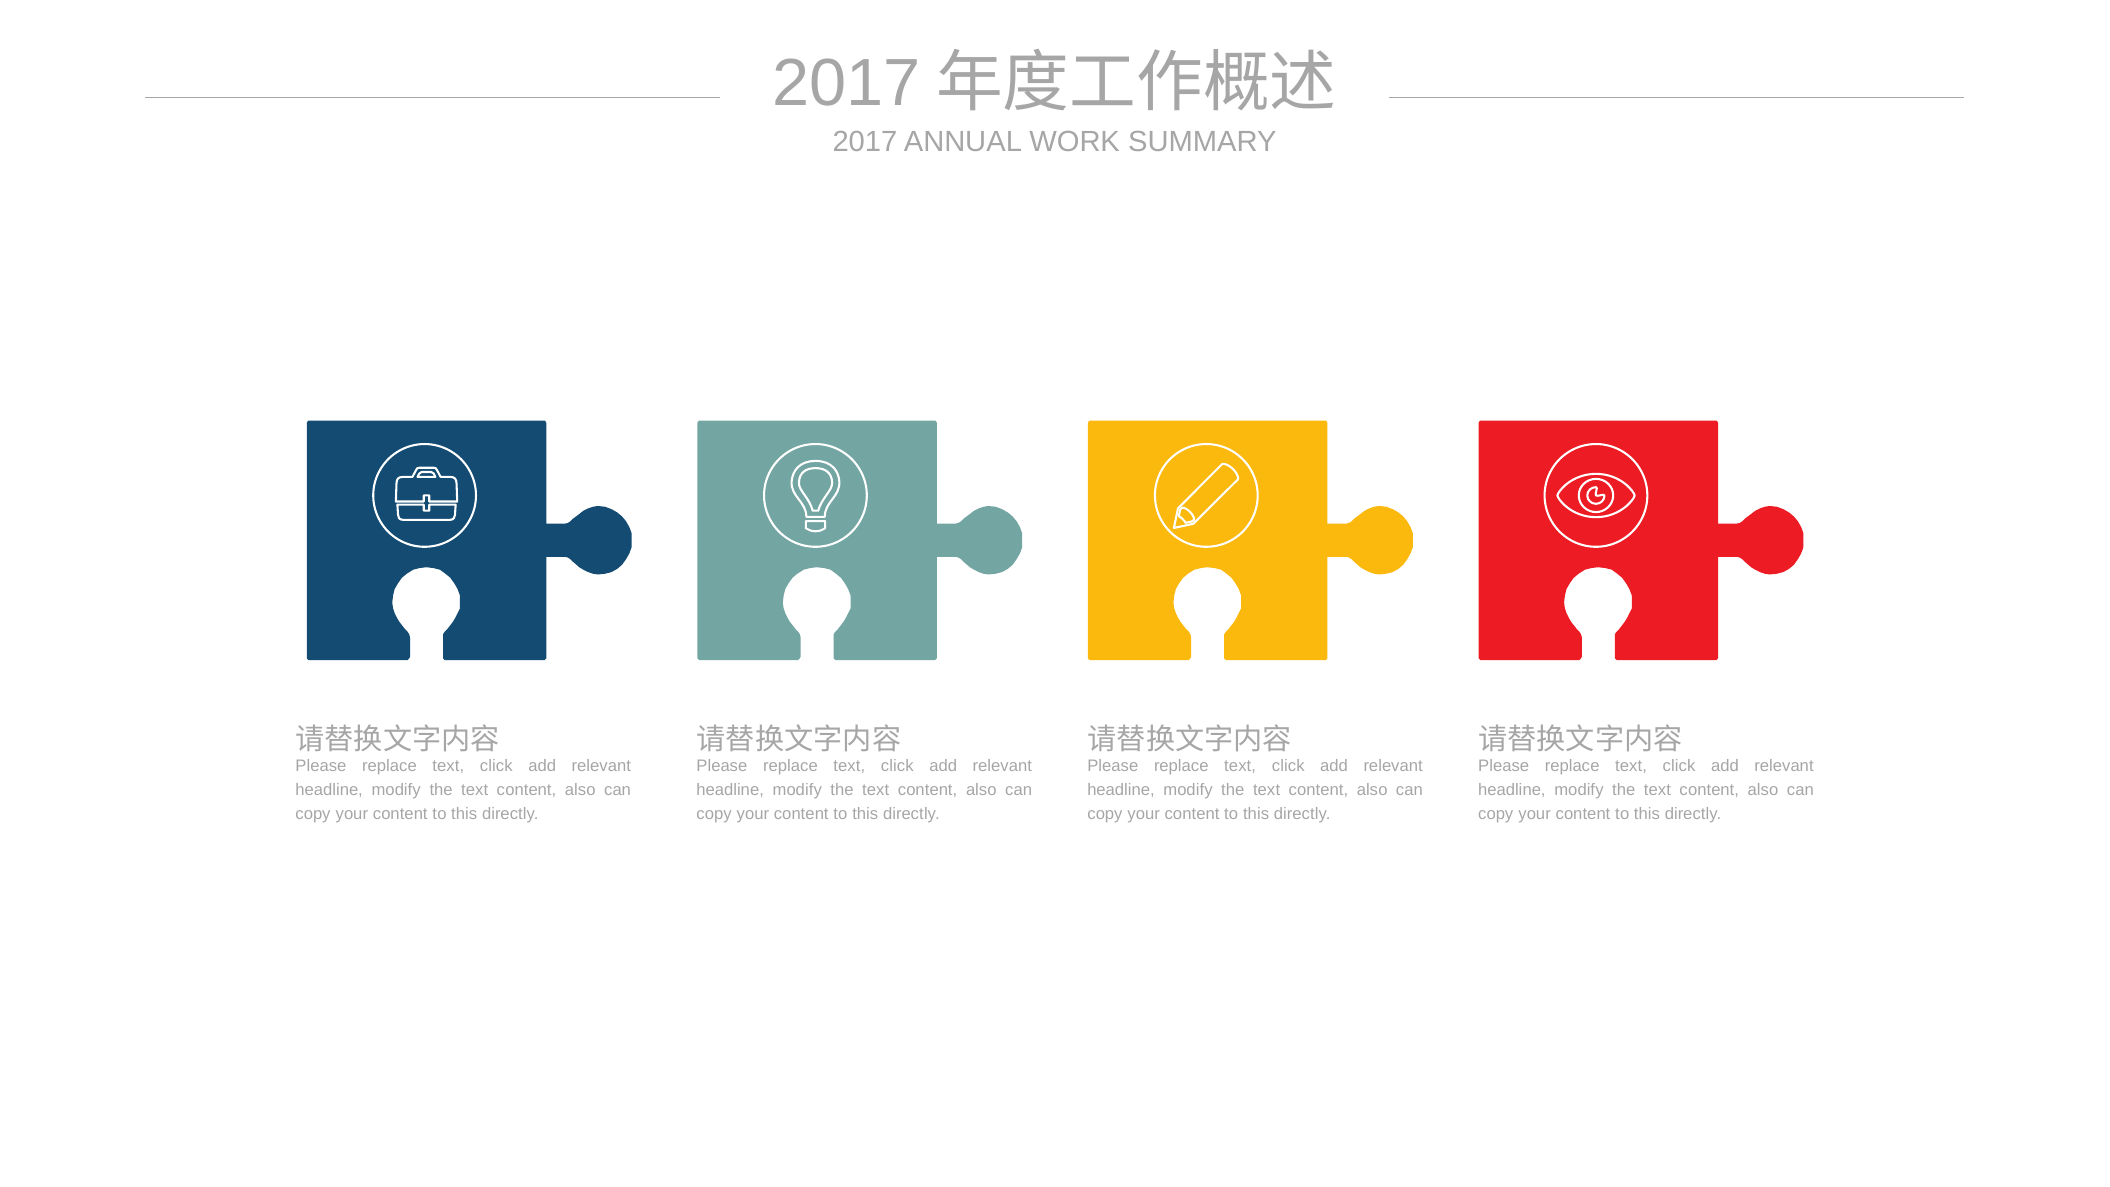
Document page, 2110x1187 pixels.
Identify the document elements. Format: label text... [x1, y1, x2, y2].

text_box [1087, 420, 1413, 661]
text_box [1154, 444, 1258, 547]
text_box 2017年度工作概述 [730, 98, 1379, 119]
text_box 请替换文字内容 [1478, 713, 1743, 750]
text_box Please replace text, click add relevant headline, modify the text content, also can copy your content to this directly. [295, 750, 632, 823]
text_box Please replace text, click add relevant headline, modify the text content, also can copy your content to this directly. [696, 750, 1033, 823]
text_box 2017年度工作概述 [730, 38, 1379, 96]
text_box Please replace text, click add relevant headline, modify the text content, also can copy your content to this directly. [1478, 750, 1815, 823]
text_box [1544, 444, 1648, 547]
text_box Please replace text, click add relevant headline, modify the text content, also can copy your content to this directly. [1087, 750, 1424, 823]
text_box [373, 444, 476, 547]
text_box 请替换文字内容 [295, 713, 561, 750]
text_box 请替换文字内容 [1087, 713, 1353, 750]
text_box [306, 420, 632, 661]
text_box [1478, 420, 1804, 661]
text_box 2017 ANNUAL WORK SUMMARY [824, 122, 1285, 158]
text_box [697, 420, 1023, 661]
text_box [764, 444, 867, 547]
text_box 请替换文字内容 [696, 713, 962, 750]
